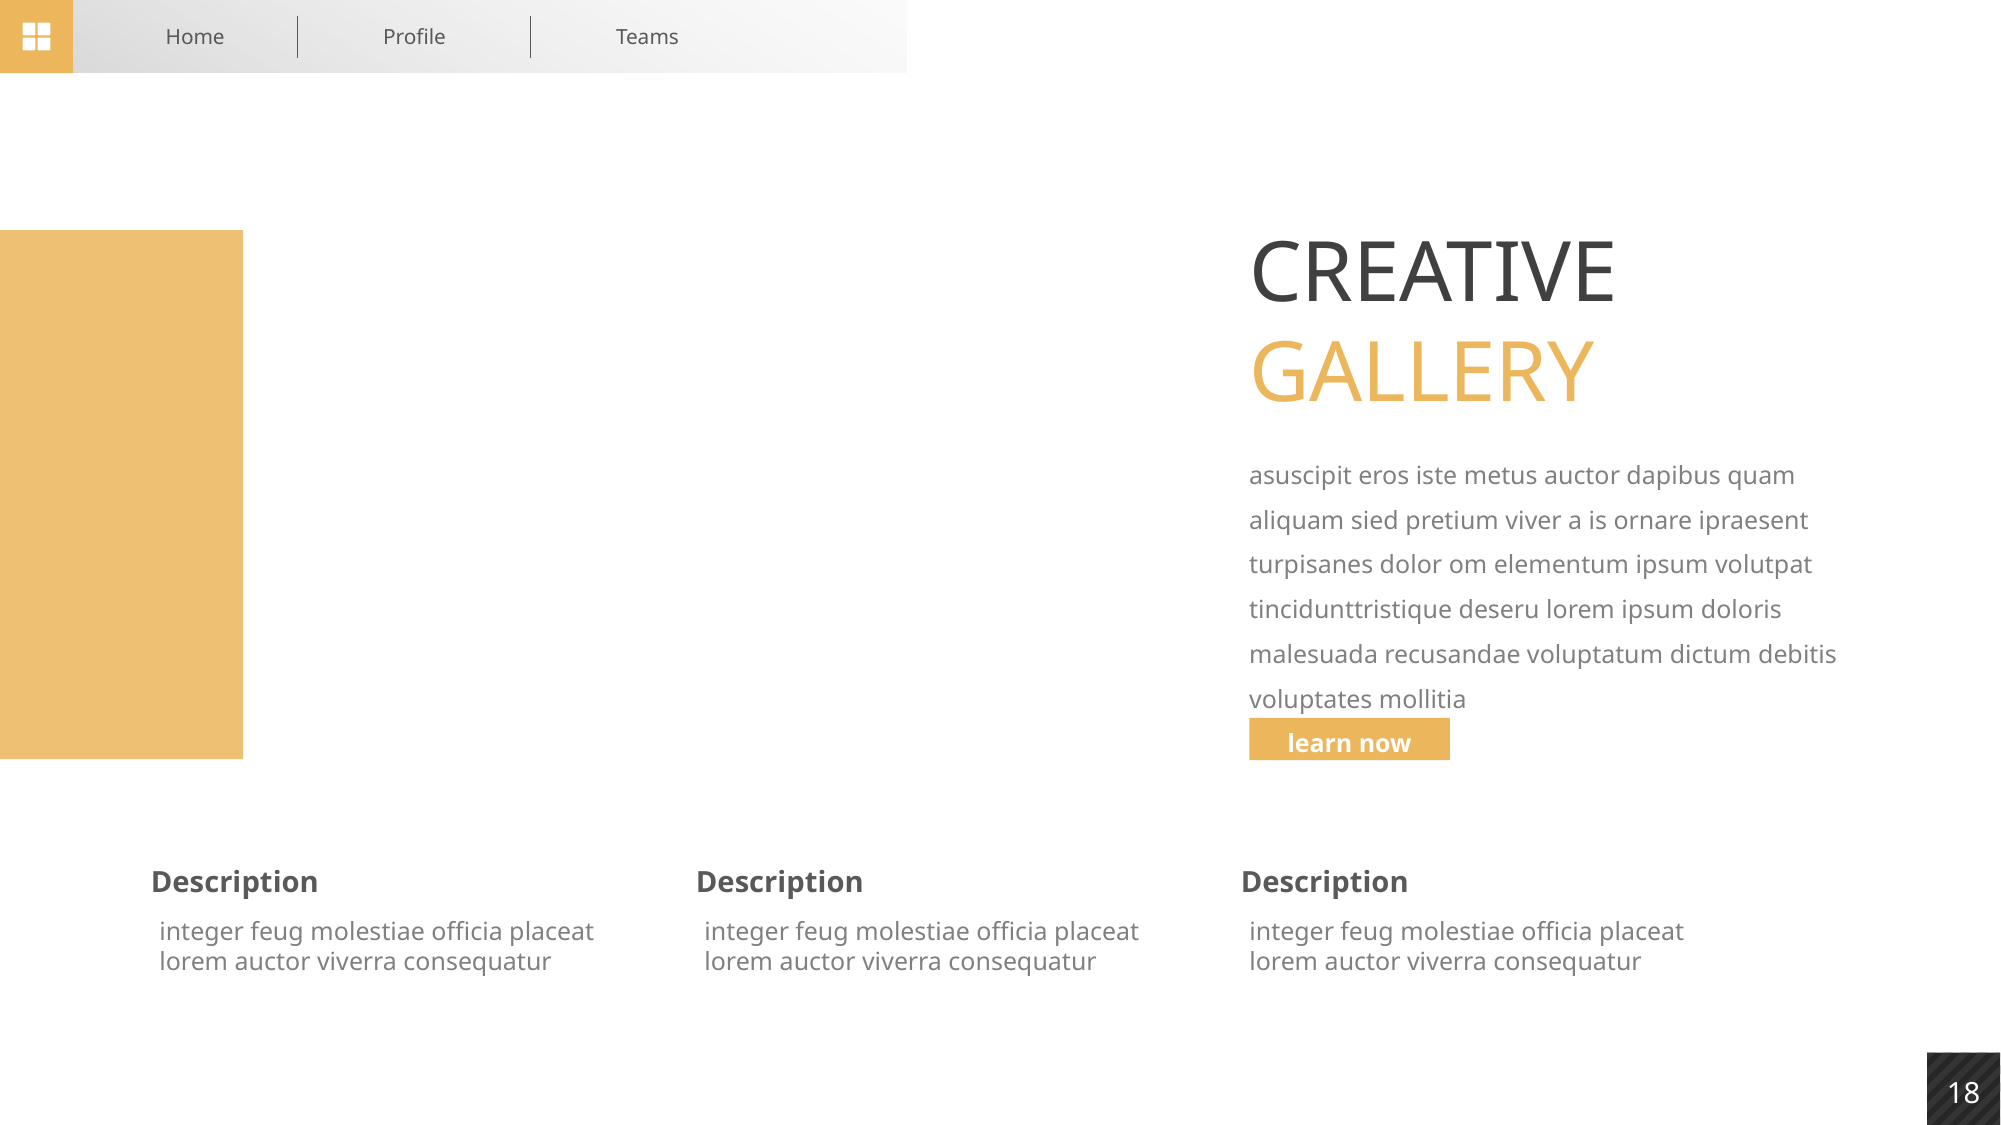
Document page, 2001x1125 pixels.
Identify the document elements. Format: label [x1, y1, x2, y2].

text_box [0, 0, 2001, 1125]
